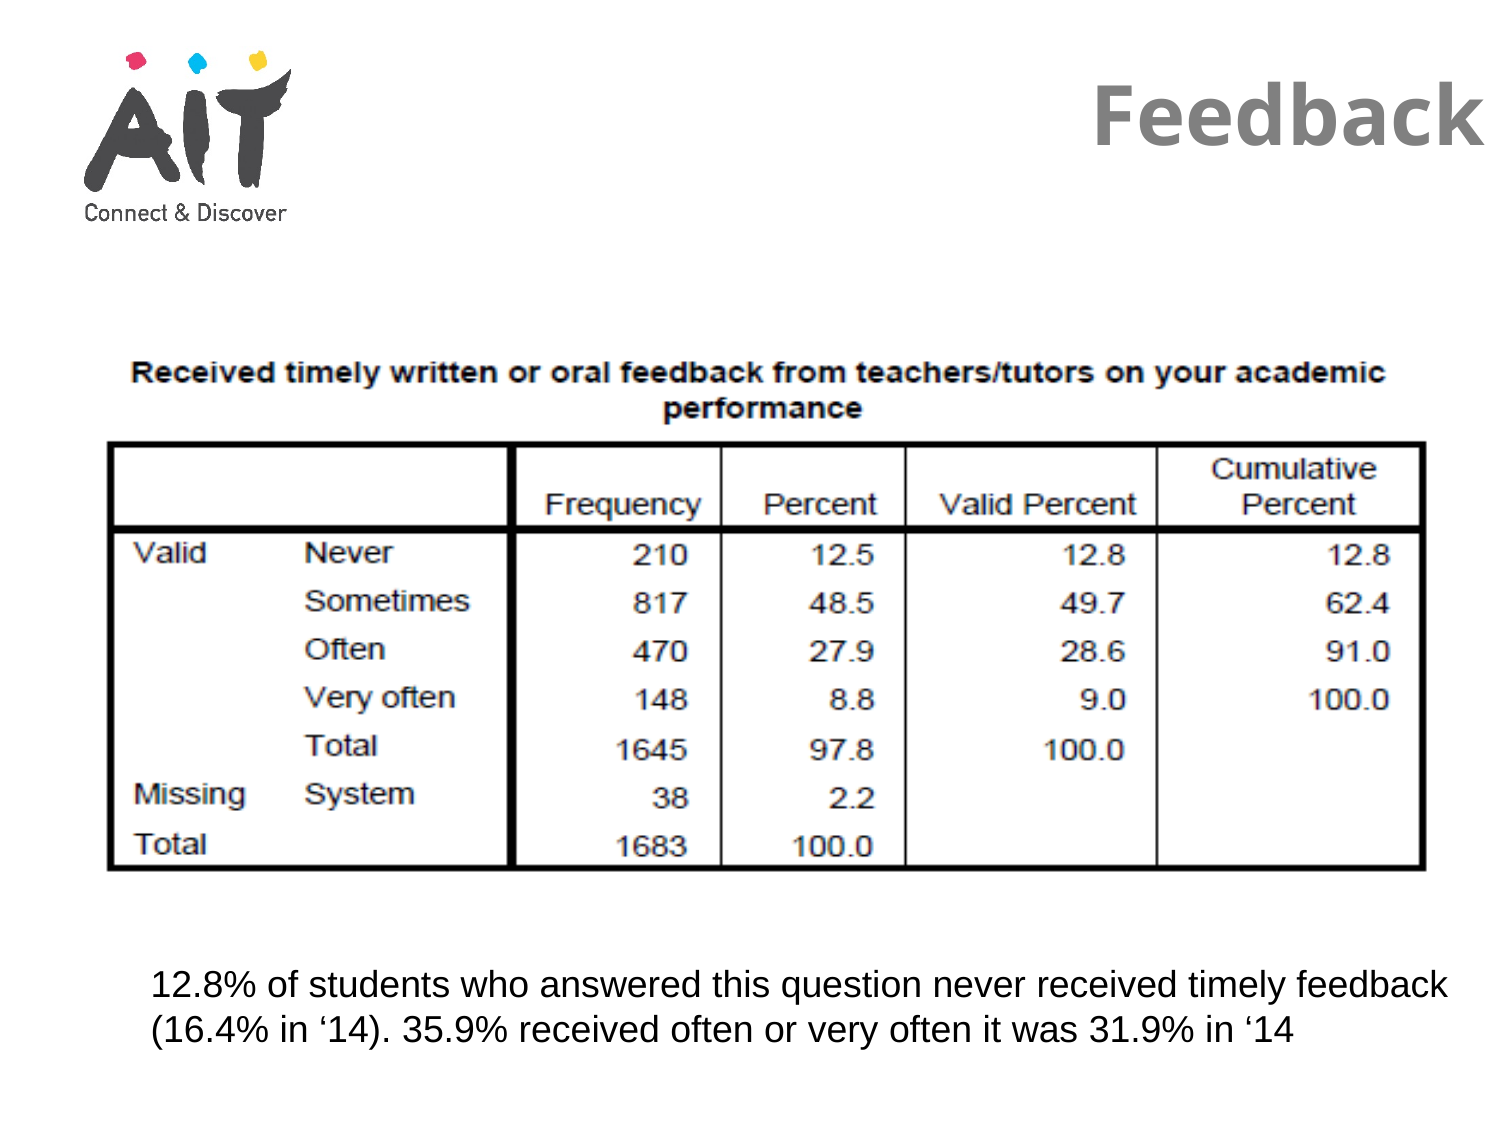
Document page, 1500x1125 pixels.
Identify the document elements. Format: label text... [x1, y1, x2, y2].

text_box 12.8% of students who answered this question never received timely feedback (16.4% in ‘14). 35.9% received often or very often it was 31.9% in ‘14 [135, 952, 1471, 1057]
text_box Feedback [269, 54, 1500, 170]
picture [64, 46, 315, 233]
picture [0, 337, 1500, 941]
